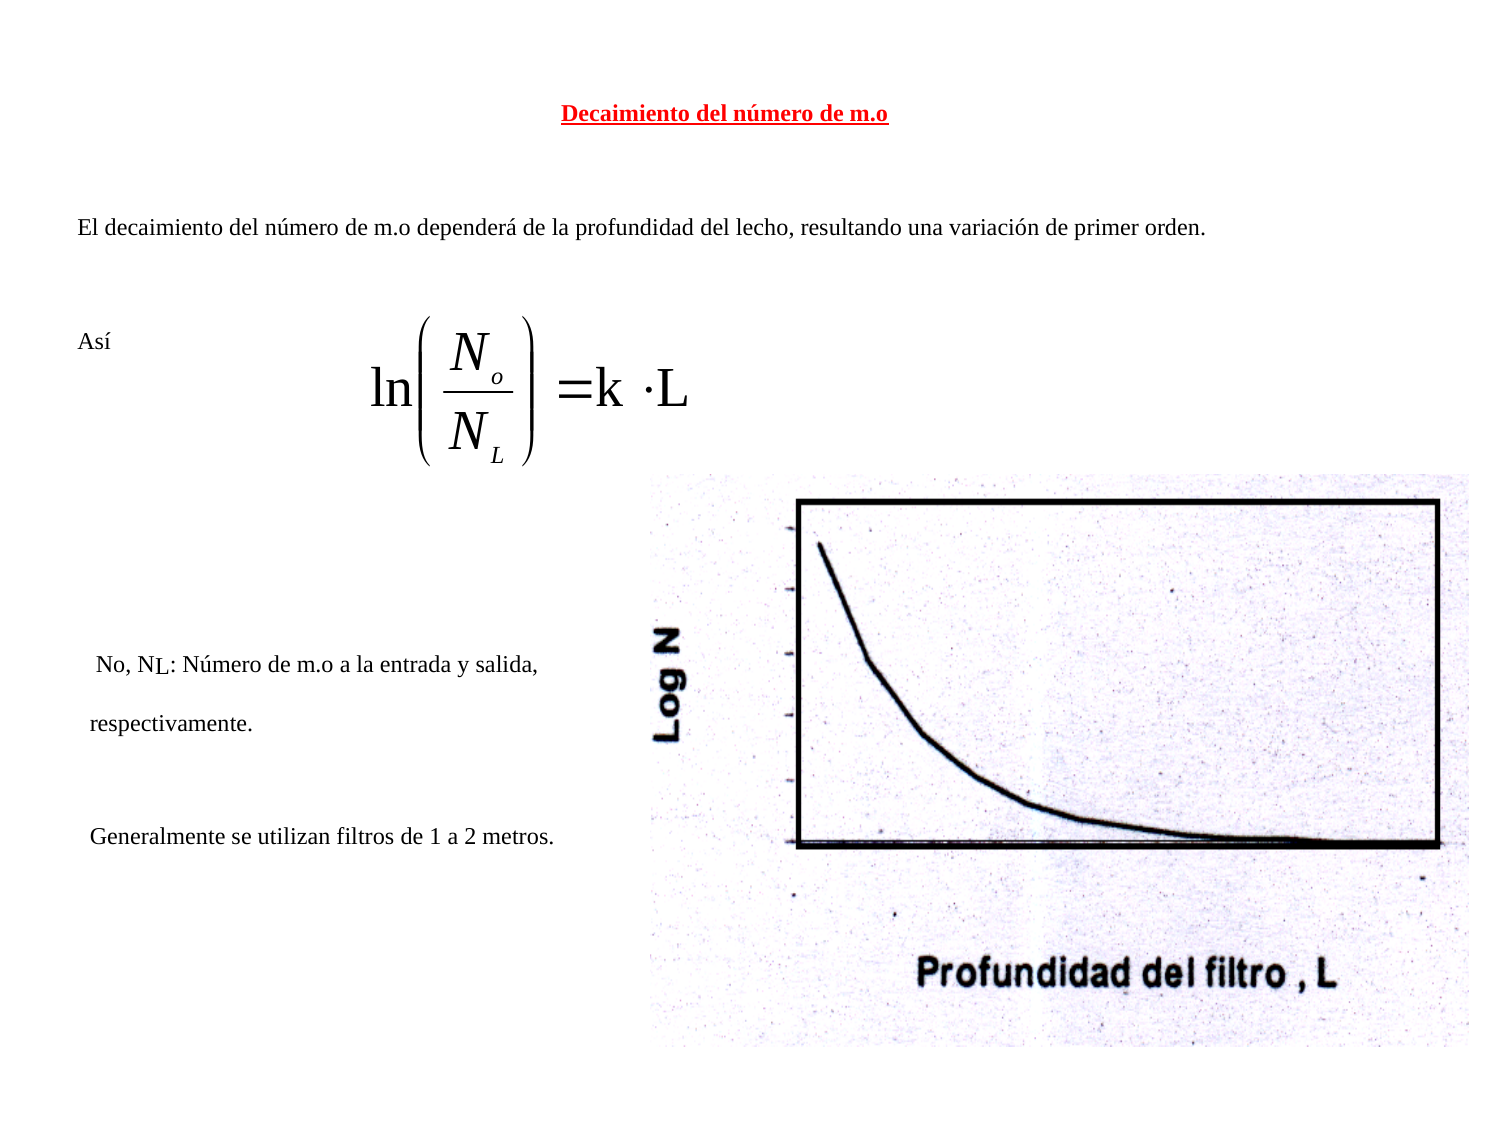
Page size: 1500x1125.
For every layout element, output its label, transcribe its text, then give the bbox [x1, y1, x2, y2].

text_box No, NL: Número de m.o a la entrada y salida, respectivamente. Generalmente se utilizan filtros de 1 a 2 metros. [75, 612, 625, 857]
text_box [364, 306, 698, 477]
text_box Decaimiento del número de m.o El decaimiento del número de m.o dependerá de la profundidad del lecho, resultando una variación de primer orden. Así [62, 62, 1388, 533]
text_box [649, 474, 1470, 1048]
